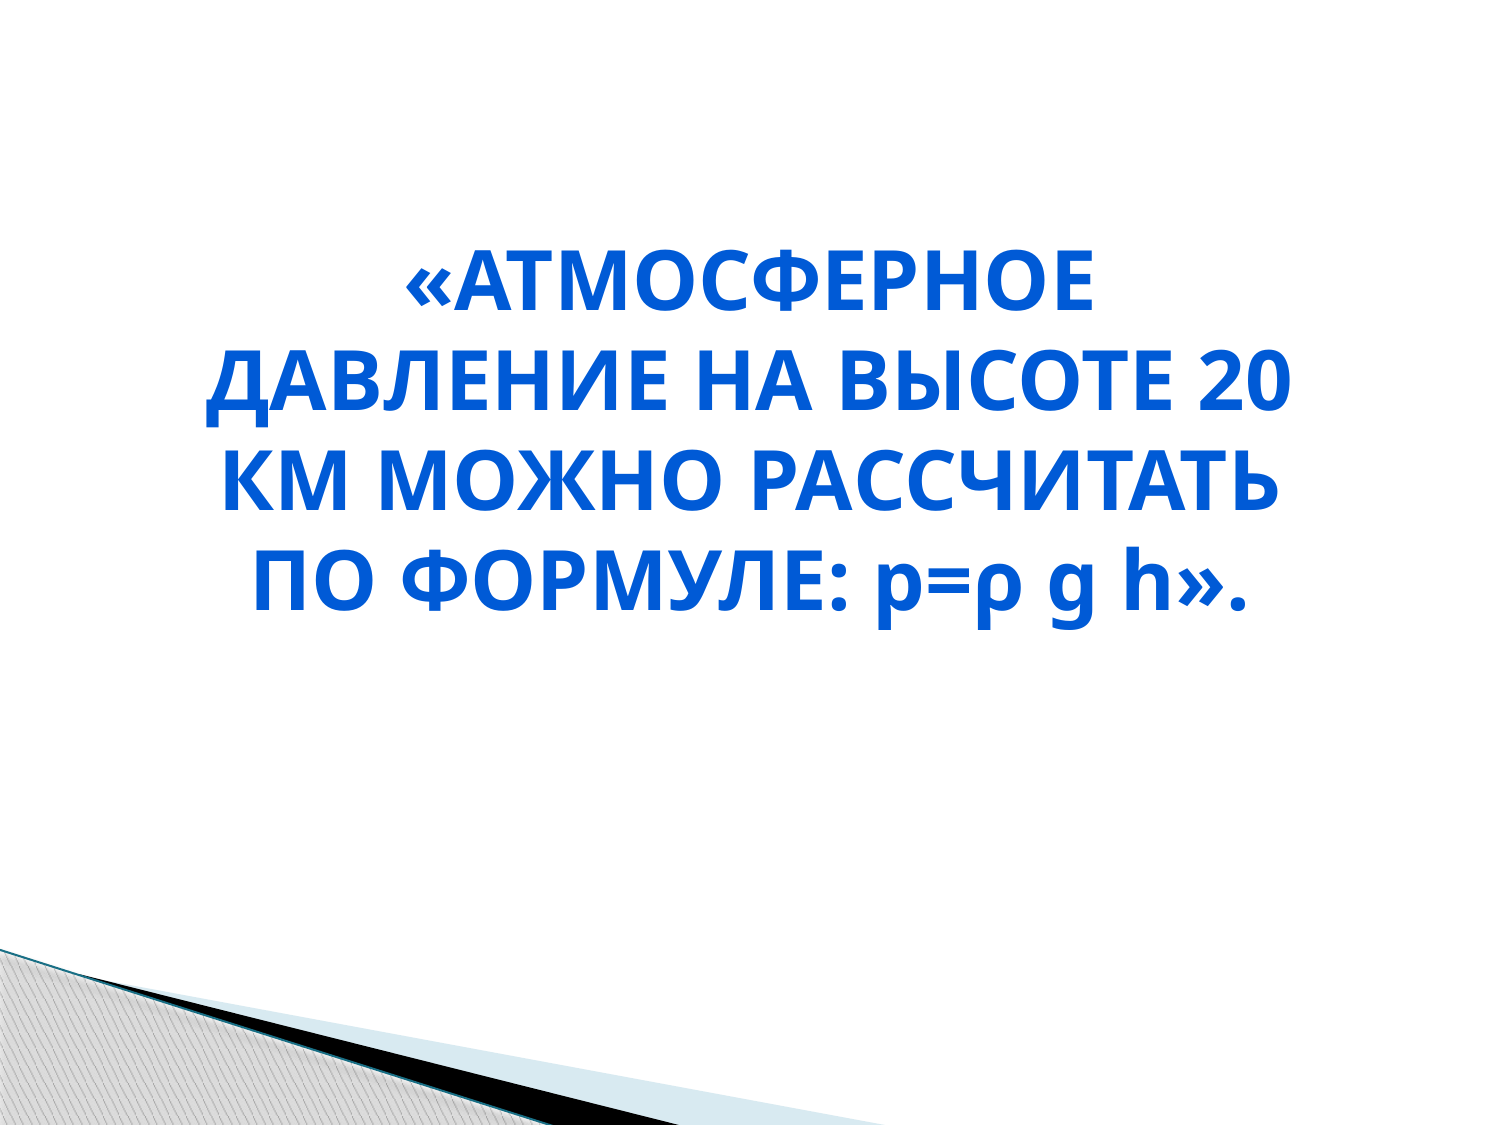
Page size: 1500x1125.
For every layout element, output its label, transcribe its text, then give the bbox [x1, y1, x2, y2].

text_box «Атмосферное давление на высоте 20 км можно рассчитать по формуле: p=ρ g h». [159, 219, 1341, 635]
